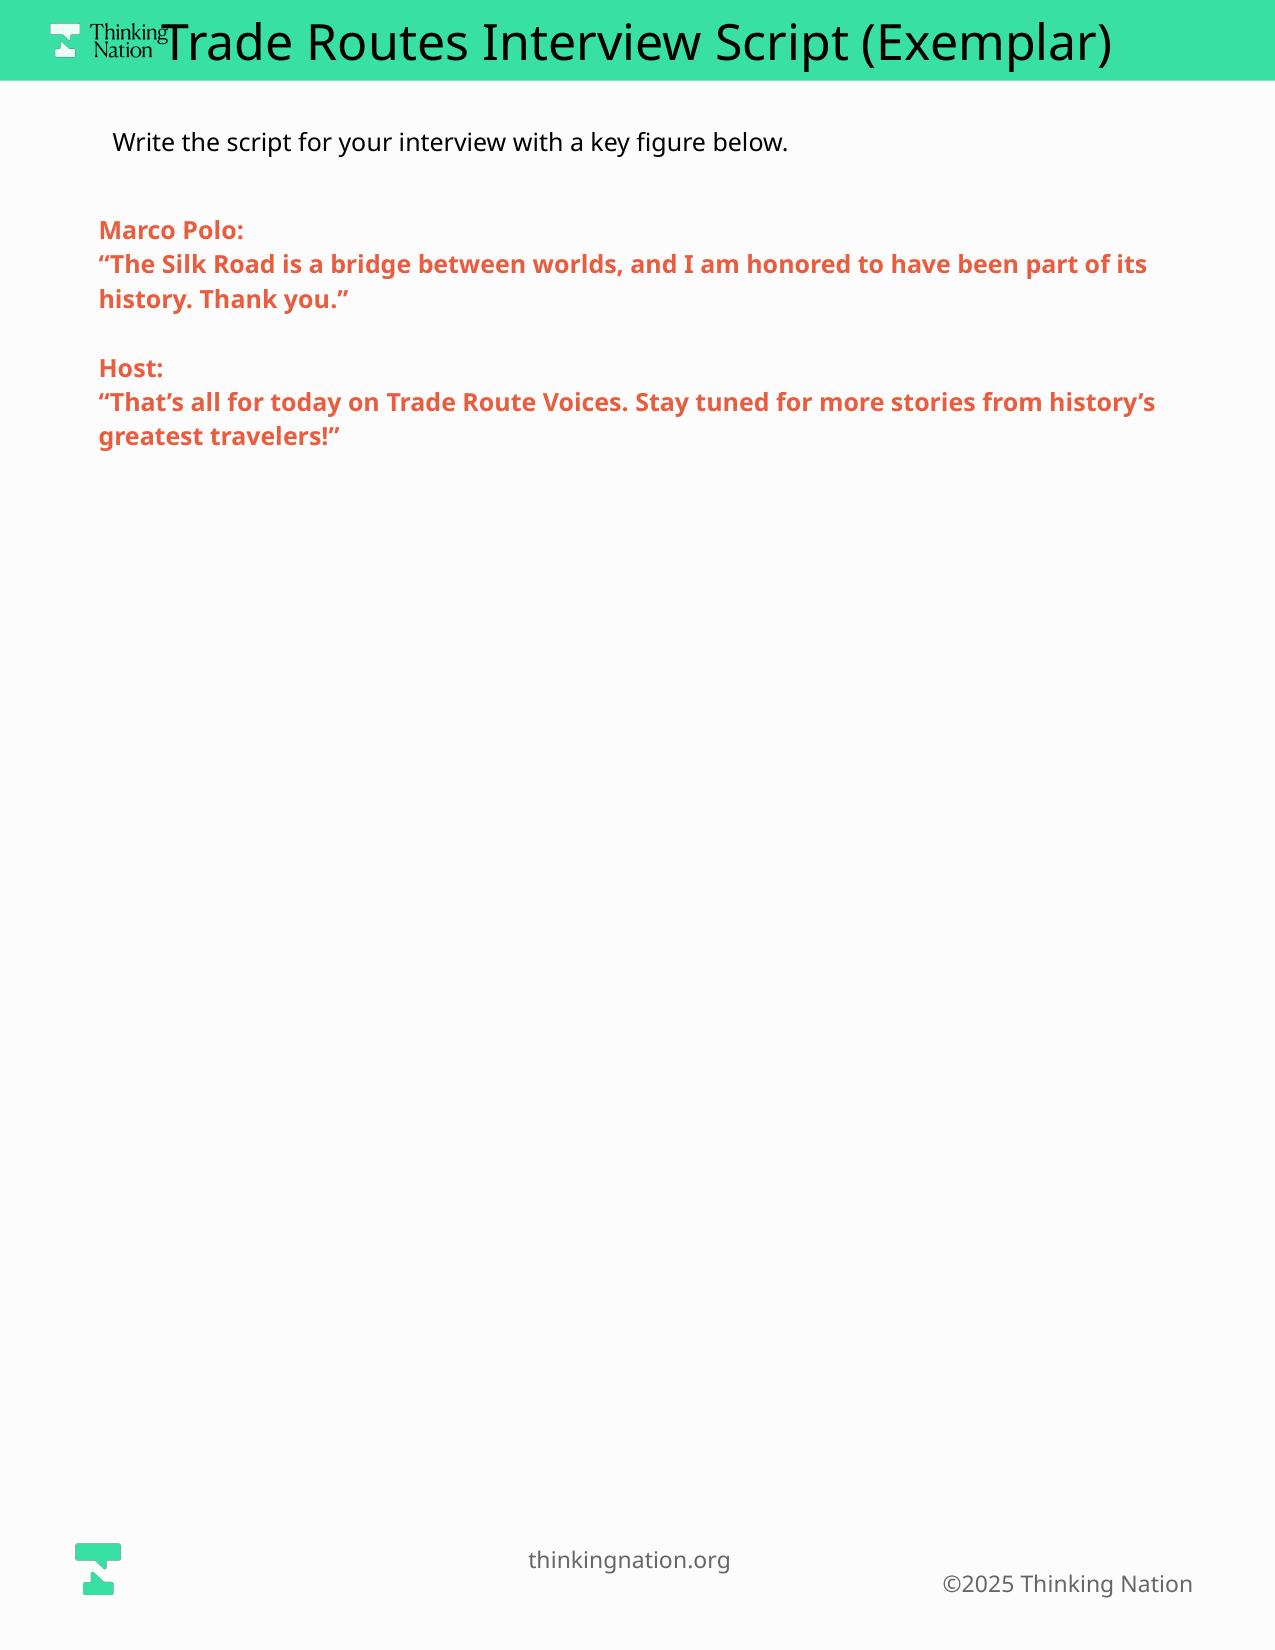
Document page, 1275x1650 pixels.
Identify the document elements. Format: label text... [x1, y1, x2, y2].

text_box ©2025 Thinking Nation [907, 1553, 1210, 1605]
text_box Marco Polo: “The Silk Road is a bridge between worlds, and I am honored to have been part of its history. Thank you.” Host: “That’s all for today on Trade Route Voices. Stay tuned for more stories from history’s greatest travelers!” [83, 194, 1192, 1478]
text_box Trade Routes Interview Script (Exemplar) [0, 0, 1275, 81]
text_box Write the script for your interview with a key figure below. [97, 107, 1178, 172]
text_box thinkingnation.org [478, 1529, 781, 1581]
picture [62, 1533, 134, 1605]
picture [36, 12, 172, 69]
